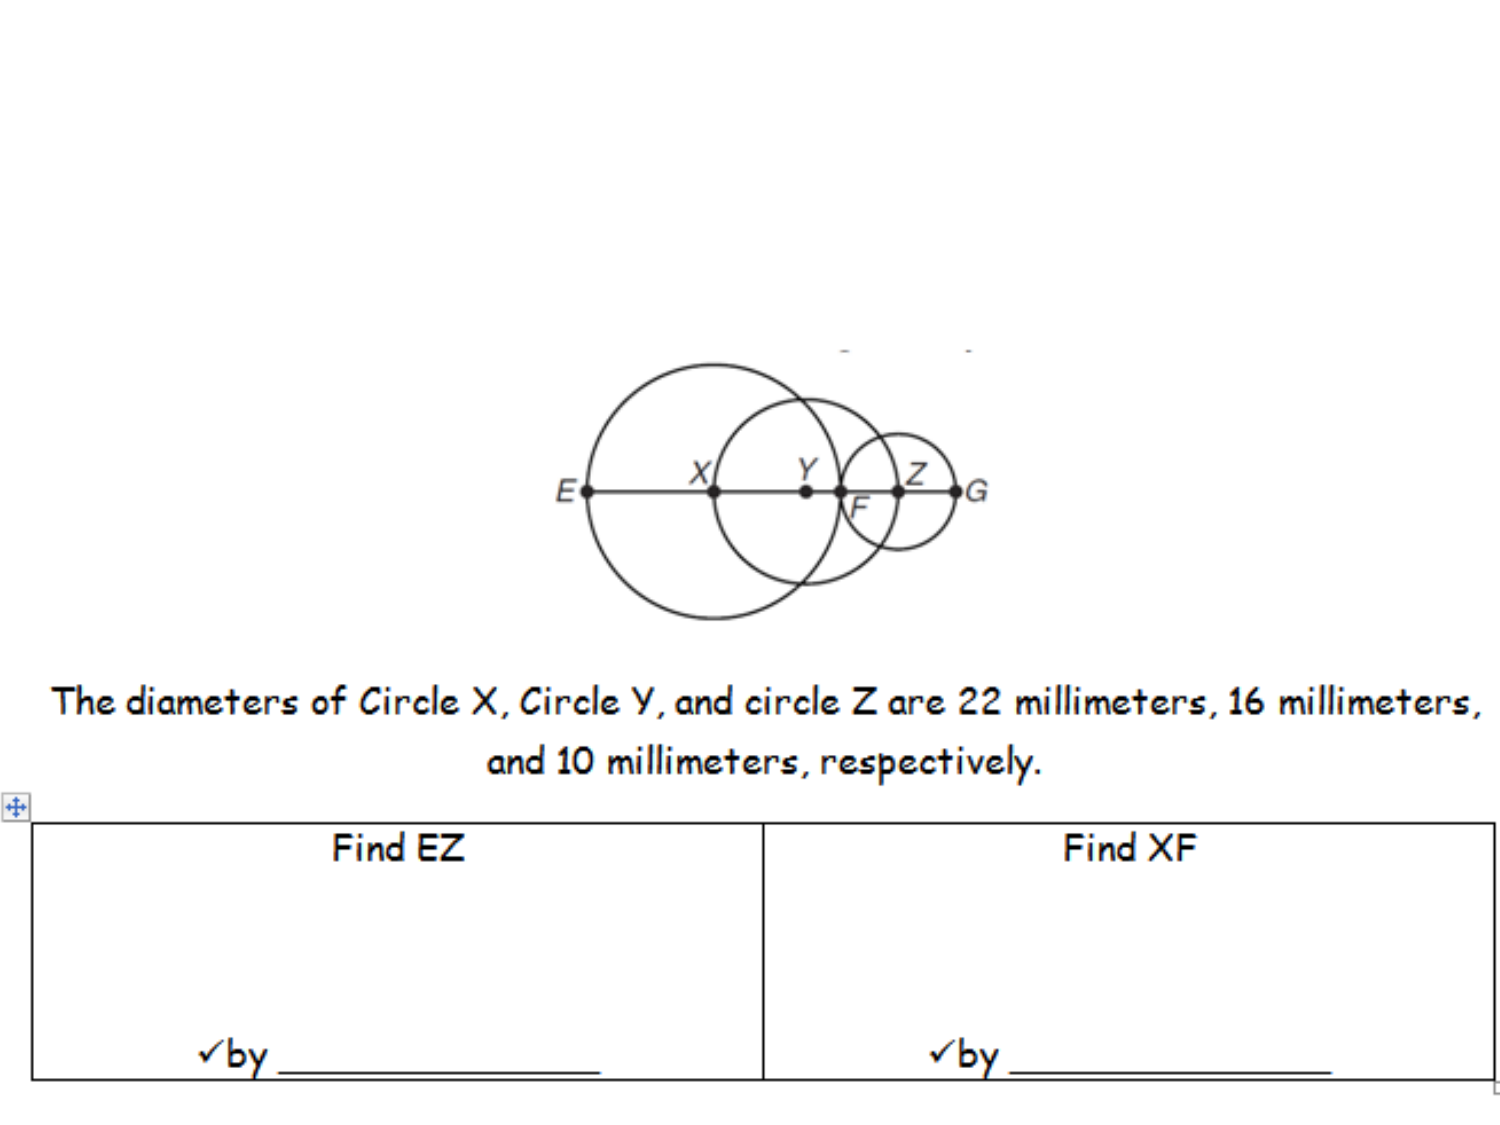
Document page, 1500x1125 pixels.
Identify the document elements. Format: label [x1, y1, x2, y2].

picture [0, 299, 1500, 1125]
